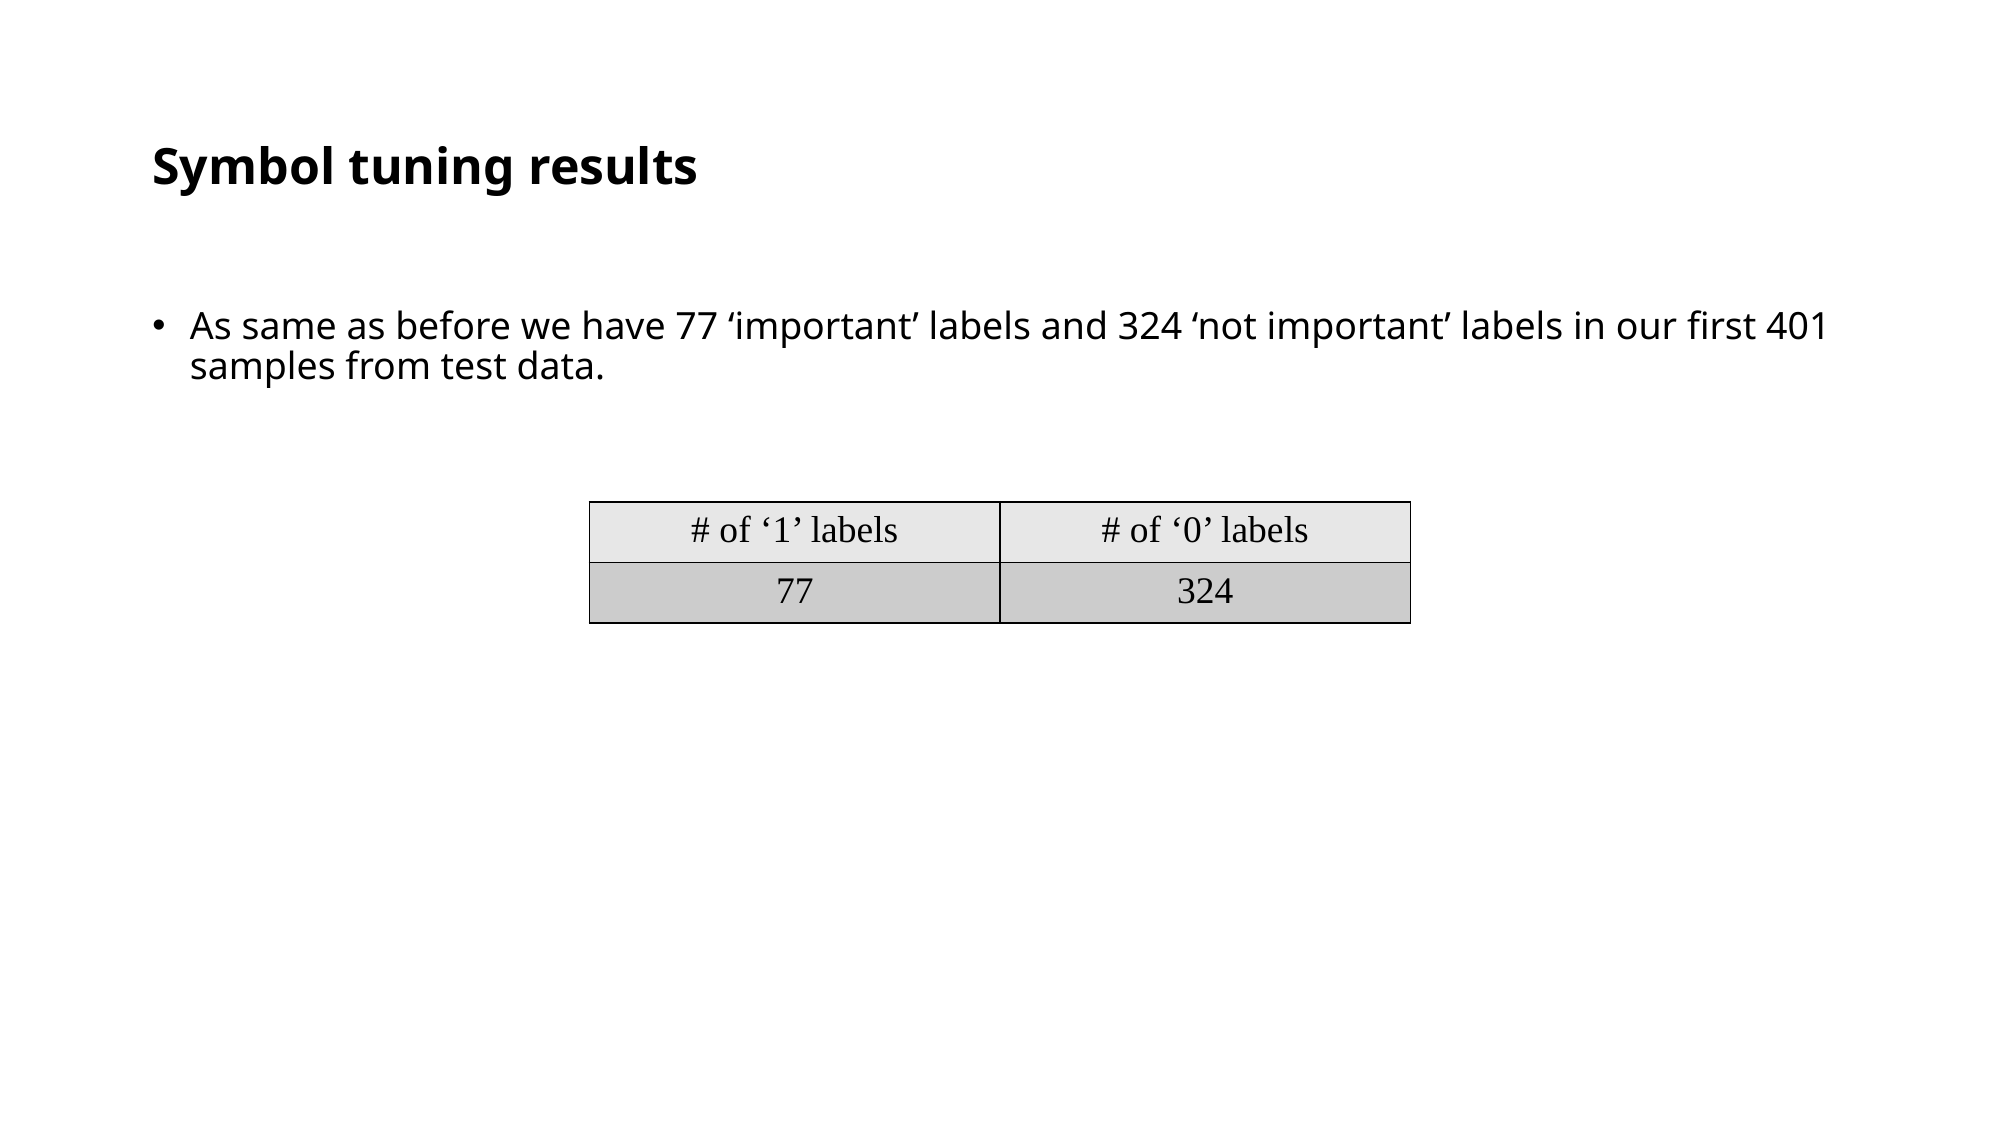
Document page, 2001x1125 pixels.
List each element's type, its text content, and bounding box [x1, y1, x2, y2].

table_header # of ‘0’ labels [1001, 503, 1410, 562]
table_cell 77 [590, 563, 999, 622]
list As same as before we have 77 ‘important’ labels and 324 ‘not important’ labels in our first 401 samples from test data. [137, 299, 1863, 1014]
table_cell 324 [1001, 563, 1410, 622]
title Symbol tuning results [137, 59, 1863, 278]
table_header # of ‘1’ labels [590, 503, 999, 562]
